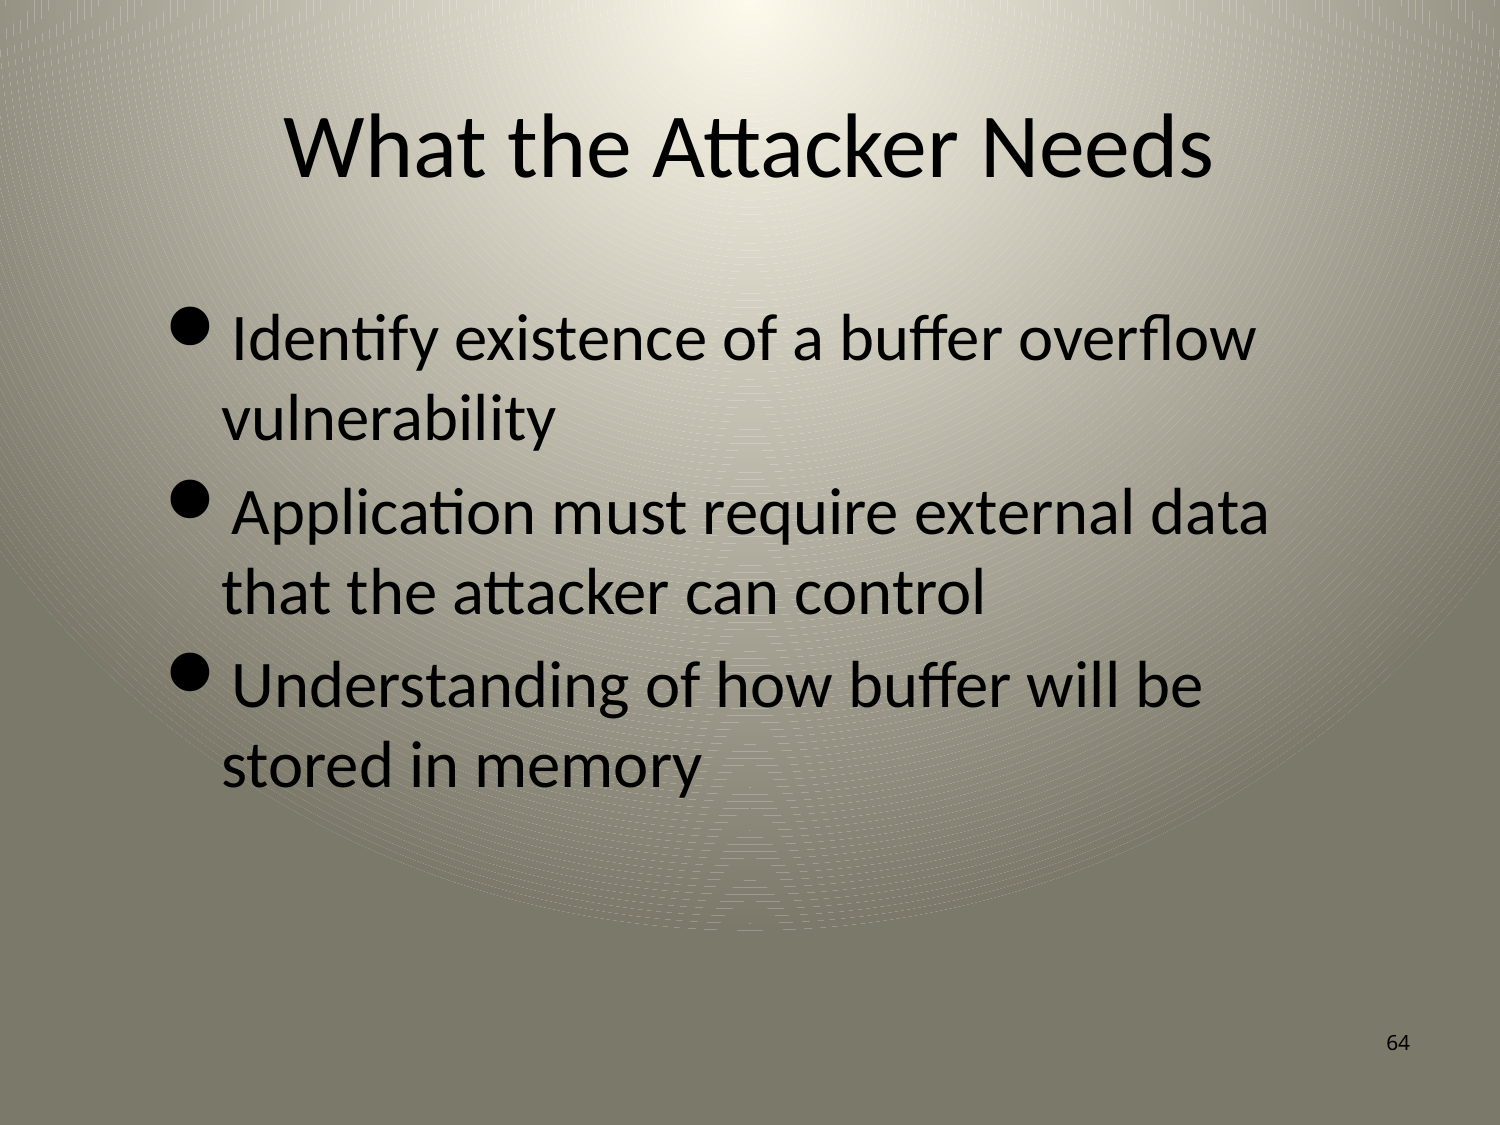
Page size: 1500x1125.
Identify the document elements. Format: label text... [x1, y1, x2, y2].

slide_number 64 [1074, 1021, 1425, 1067]
title What the Attacker Needs [150, 37, 1350, 245]
list Identify existence of a buffer overflow vulnerability Application must require external data that the attacker can control Understanding of how buffer will be stored in memory [150, 286, 1350, 993]
